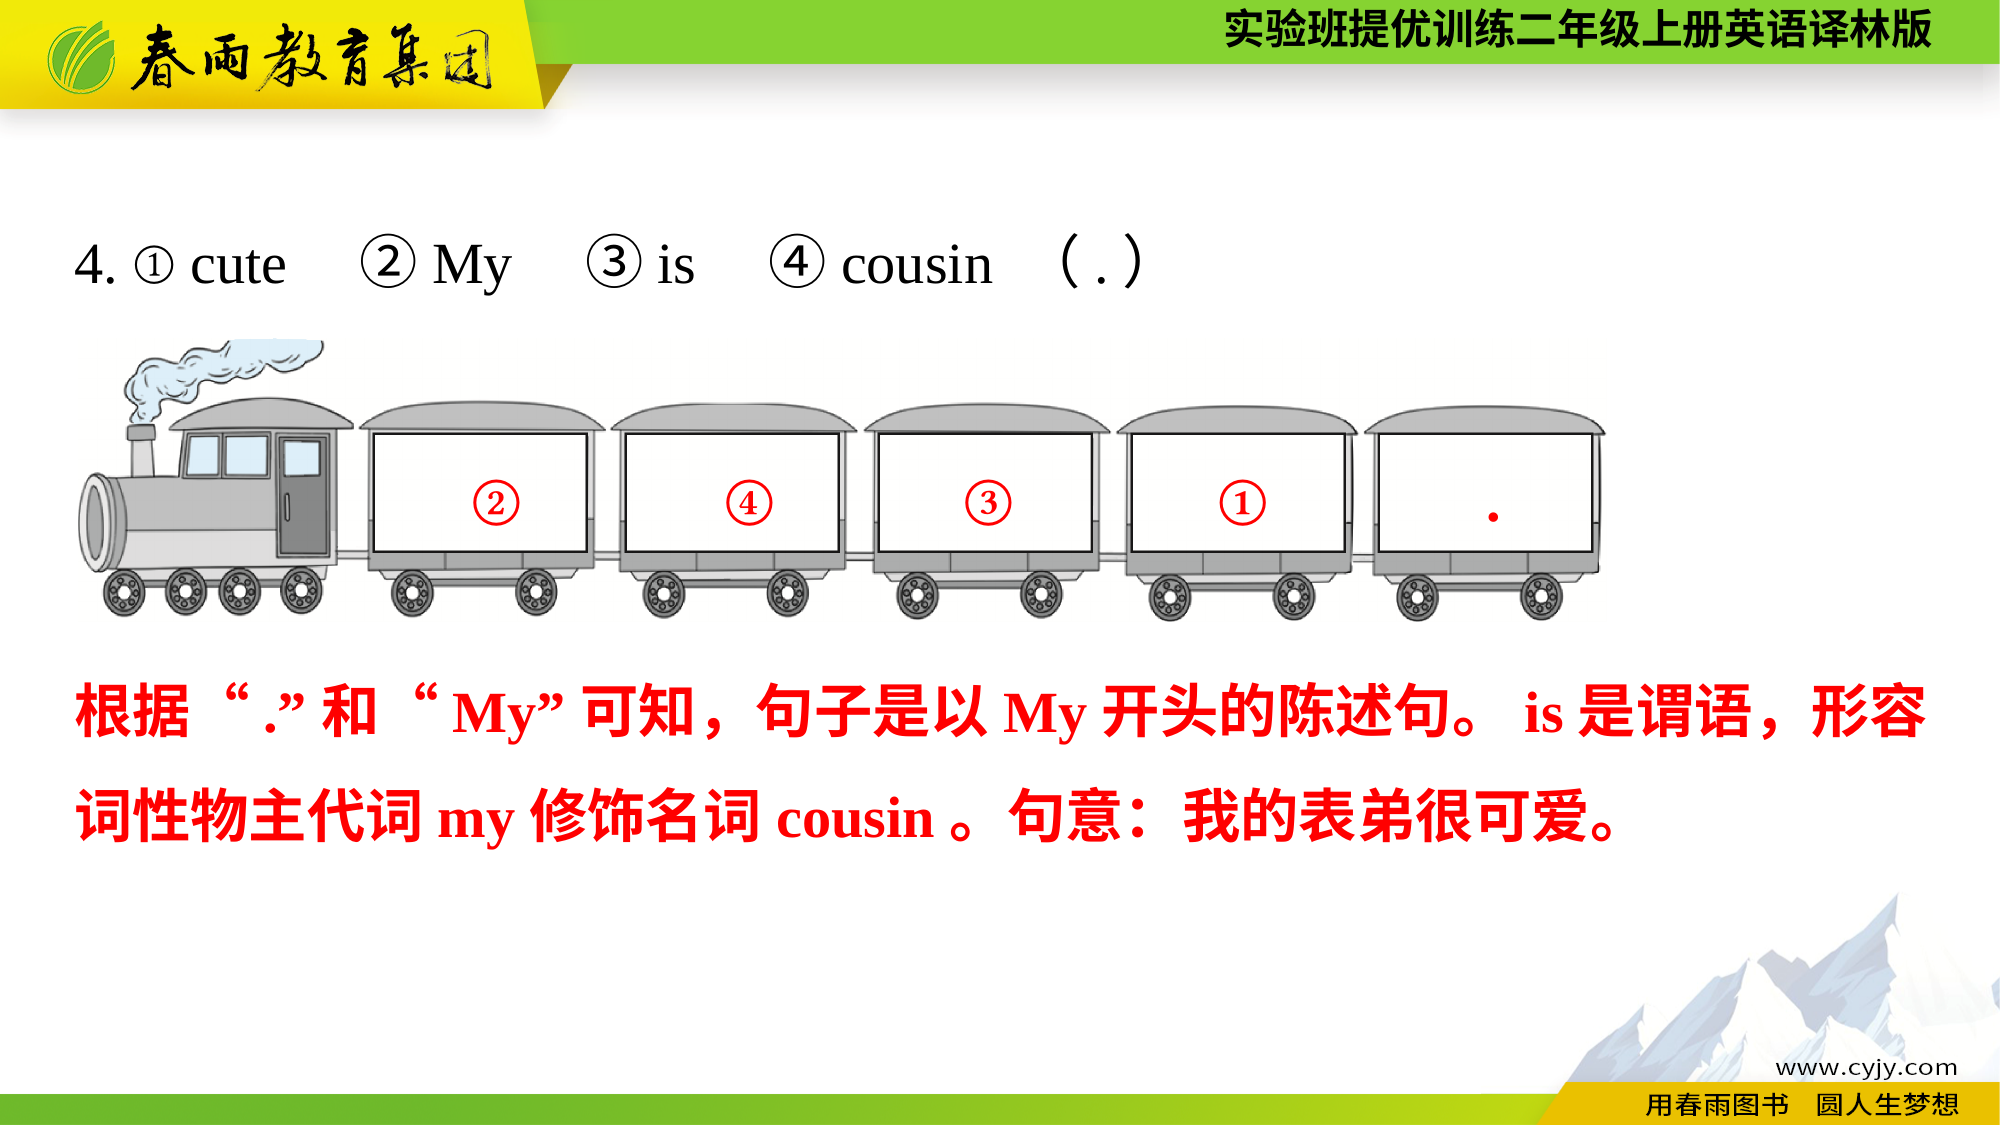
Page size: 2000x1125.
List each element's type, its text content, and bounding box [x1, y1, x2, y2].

text_box 根据“.”和“My”可知，句子是以My开头的陈述句。is是谓语，形容词性物主代词my修饰名词cousin。句意：我的表弟很可爱。 [59, 632, 1944, 858]
picture [0, 0, 2000, 1125]
list 4. ①cute ②My ③is ④cousin （.） [59, 183, 1944, 291]
